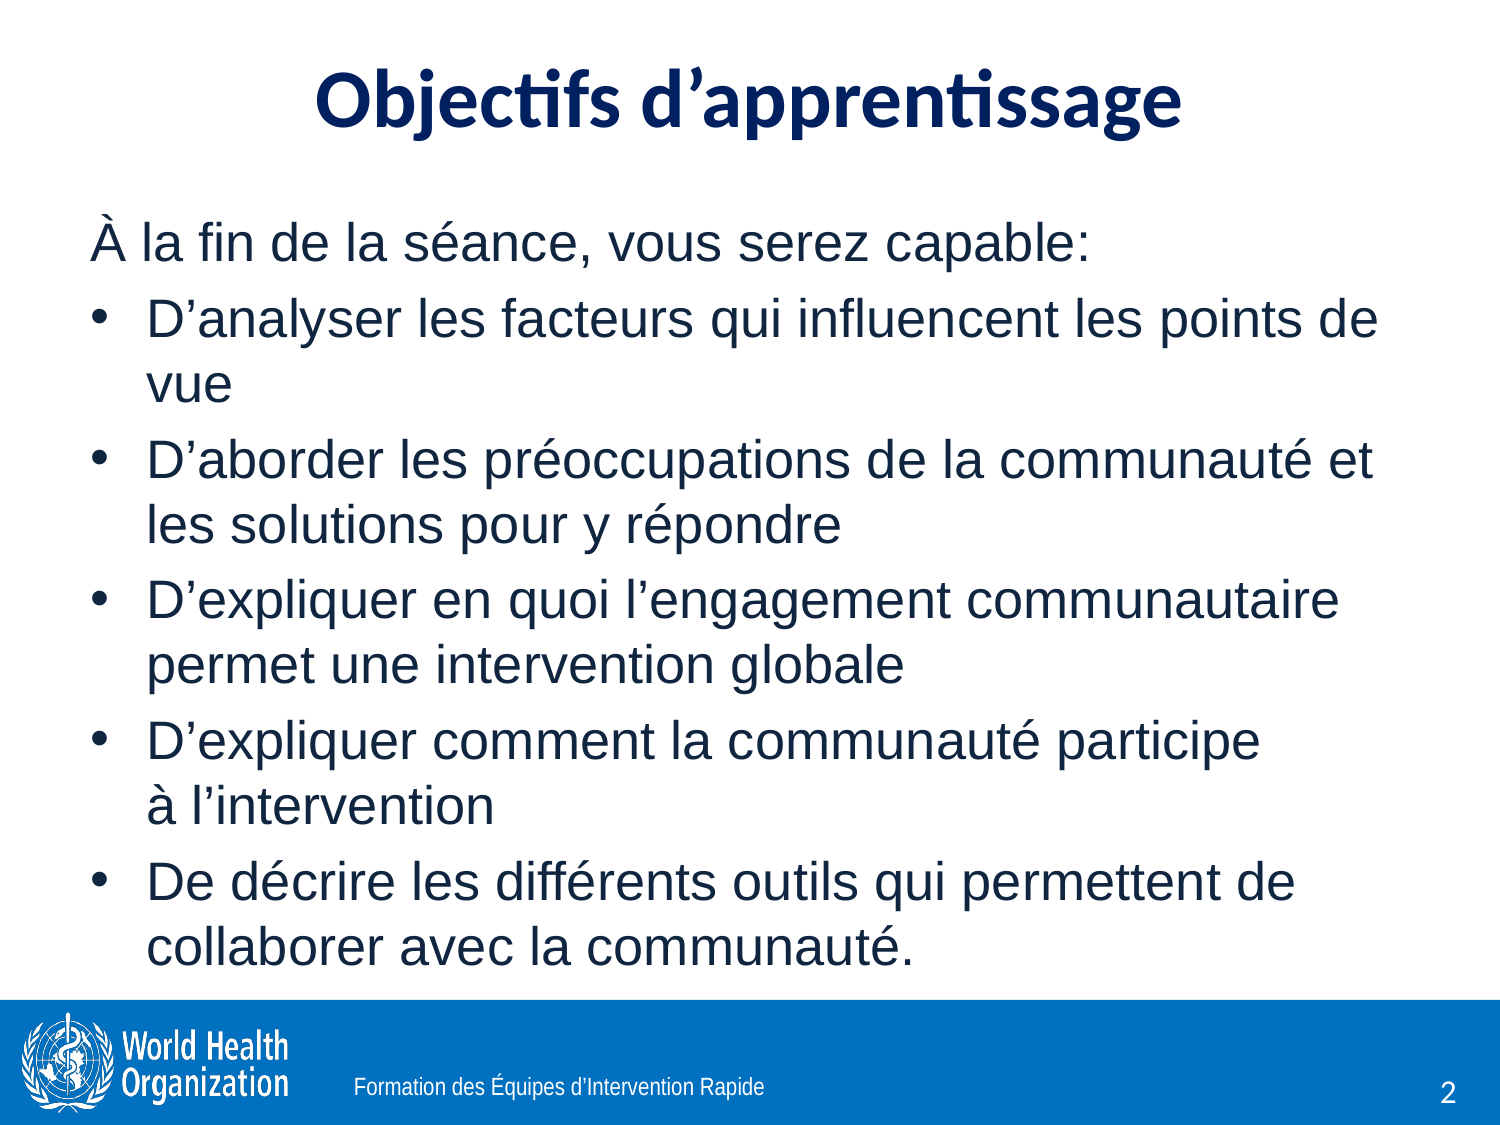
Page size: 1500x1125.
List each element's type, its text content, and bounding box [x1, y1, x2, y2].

list À la fin de la séance, vous serez capable: D’analyser les facteurs qui influencent les points de vue D’aborder les préoccupations de la communauté et les solutions pour y répondre D’expliquer en quoi l’engagement communautaire permet une intervention globale D’expliquer comment la communauté participe à l’intervention De décrire les différents outils qui permettent de collaborer avec la communauté. [75, 200, 1463, 943]
title Objectifs d’apprentissage [75, 0, 1425, 188]
picture [21, 1012, 288, 1113]
